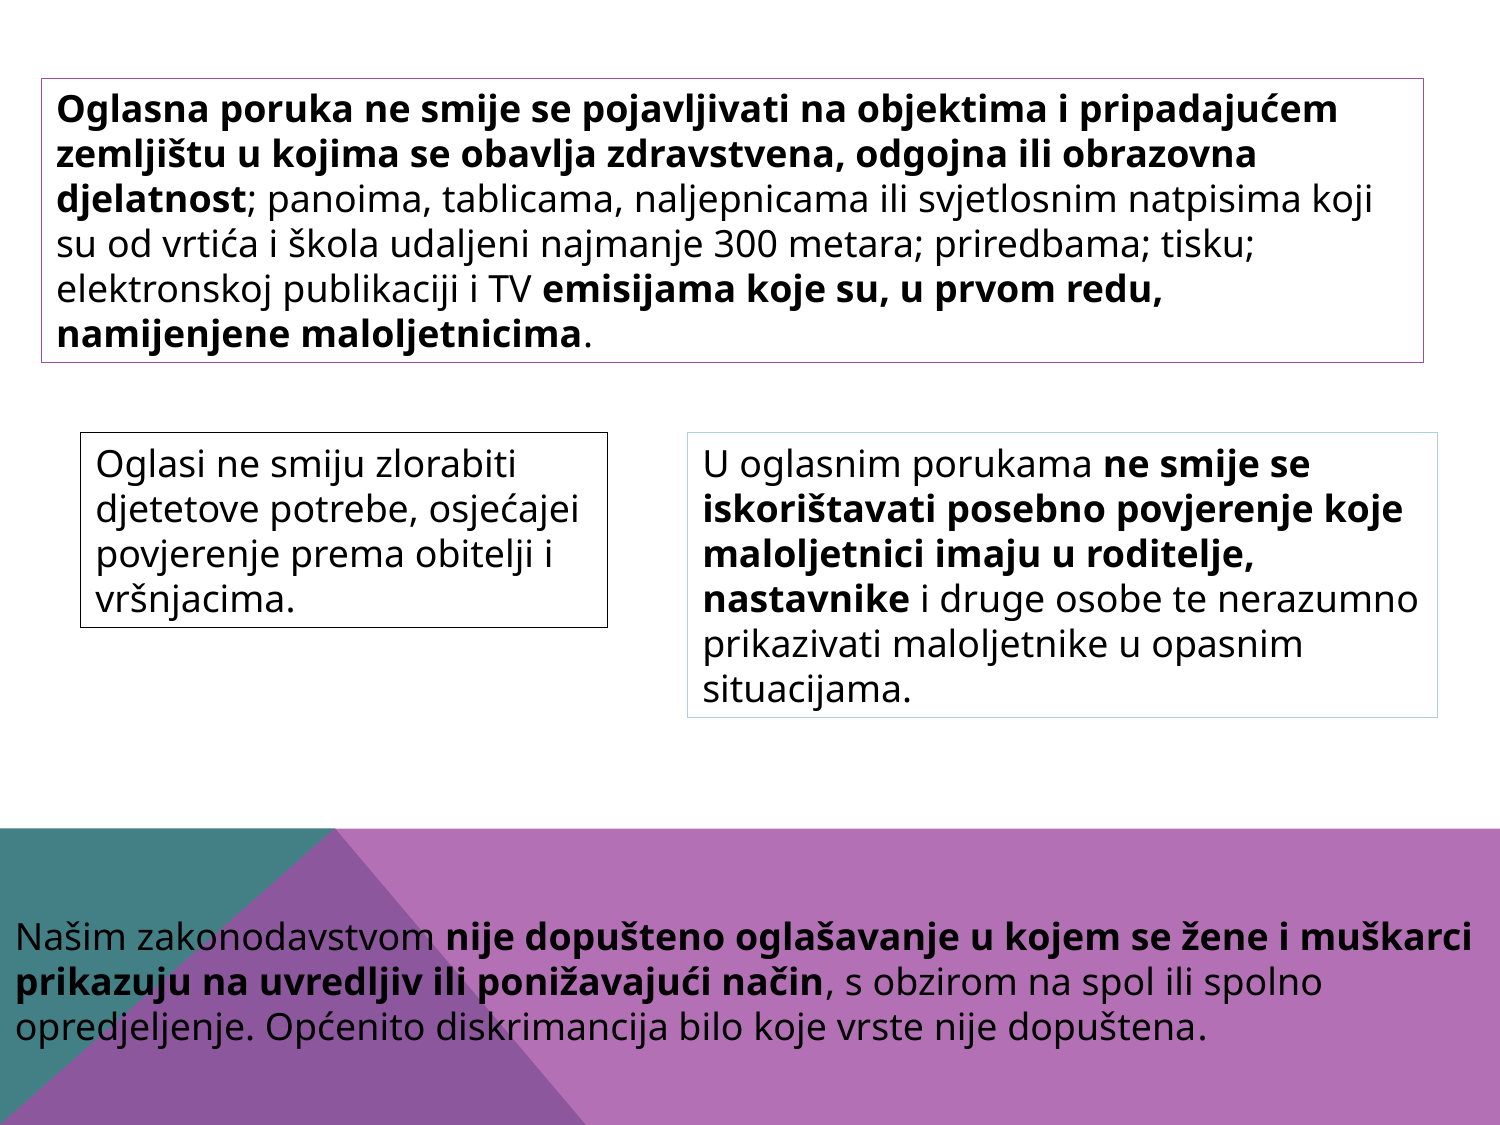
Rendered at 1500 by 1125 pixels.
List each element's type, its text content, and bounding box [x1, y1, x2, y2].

text_box Oglasna poruka ne smije se pojavljivati na objektima i pripadajućem zemljištu u kojima se obavlja zdravstvena, odgojna ili obrazovna djelatnost; panoima, tablicama, naljepnicama ili svjetlosnim natpisima koji su od vrtića i škola udaljeni najmanje 300 metara; priredbama; tisku; elektronskoj publikaciji i TV emisijama koje su, u prvom redu, namijenjene maloljetnicima. [41, 78, 1424, 363]
text_box Našim zakonodavstvom nije dopušteno oglašavanje u kojem se žene i muškarci prikazuju na uvredljiv ili ponižavajući način, s obzirom na spol ili spolno opredjeljenje. Općenito diskrimancija bilo koje vrste nije dopuštena. [0, 905, 1500, 1055]
text_box U oglasnim porukama ne smije se iskorištavati posebno povjerenje koje maloljetnici imaju u roditelje, nastavnike i druge osobe te nerazumno prikazivati maloljetnike u opasnim situacijama. [687, 432, 1438, 718]
text_box Oglasi ne smiju zlorabiti djetetove potrebe, osjećajei povjerenje prema obitelji i vršnjacima. [80, 432, 608, 628]
